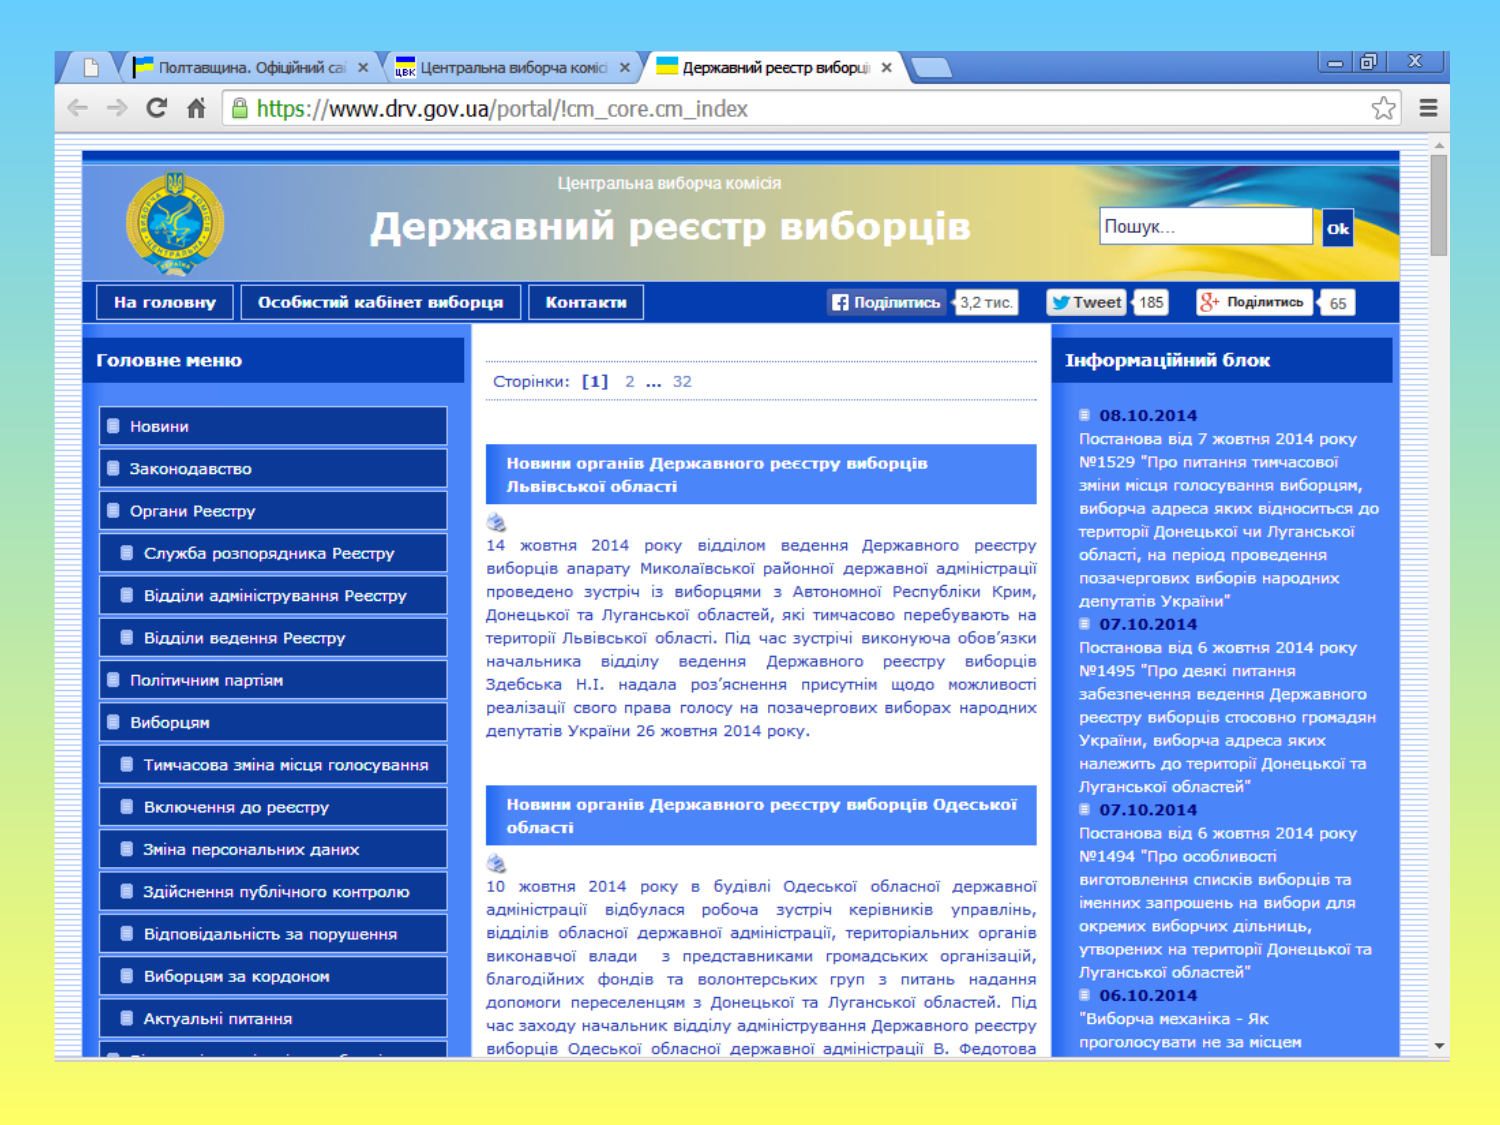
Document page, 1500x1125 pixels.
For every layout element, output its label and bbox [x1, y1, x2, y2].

picture [54, 50, 1451, 1062]
